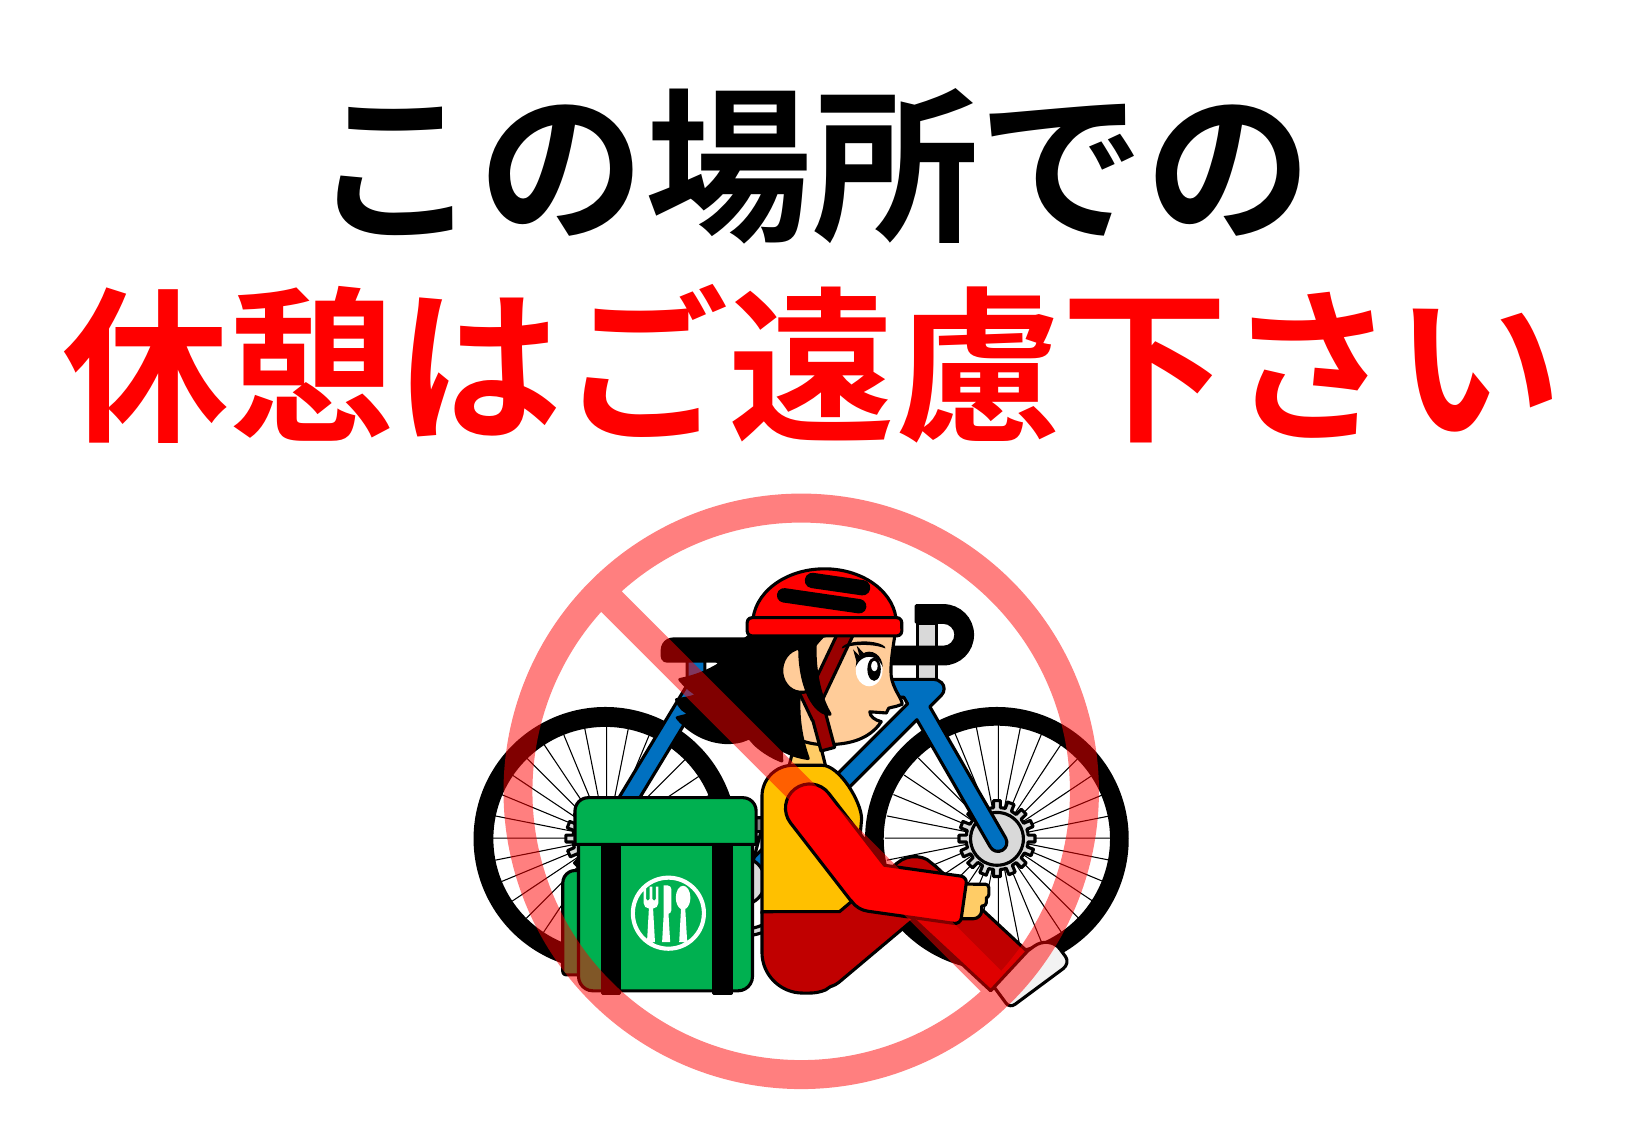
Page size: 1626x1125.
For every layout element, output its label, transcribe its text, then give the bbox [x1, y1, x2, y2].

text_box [474, 493, 1128, 1090]
text_box この場所での 休憩はご遠慮下さい [0, 54, 1625, 469]
